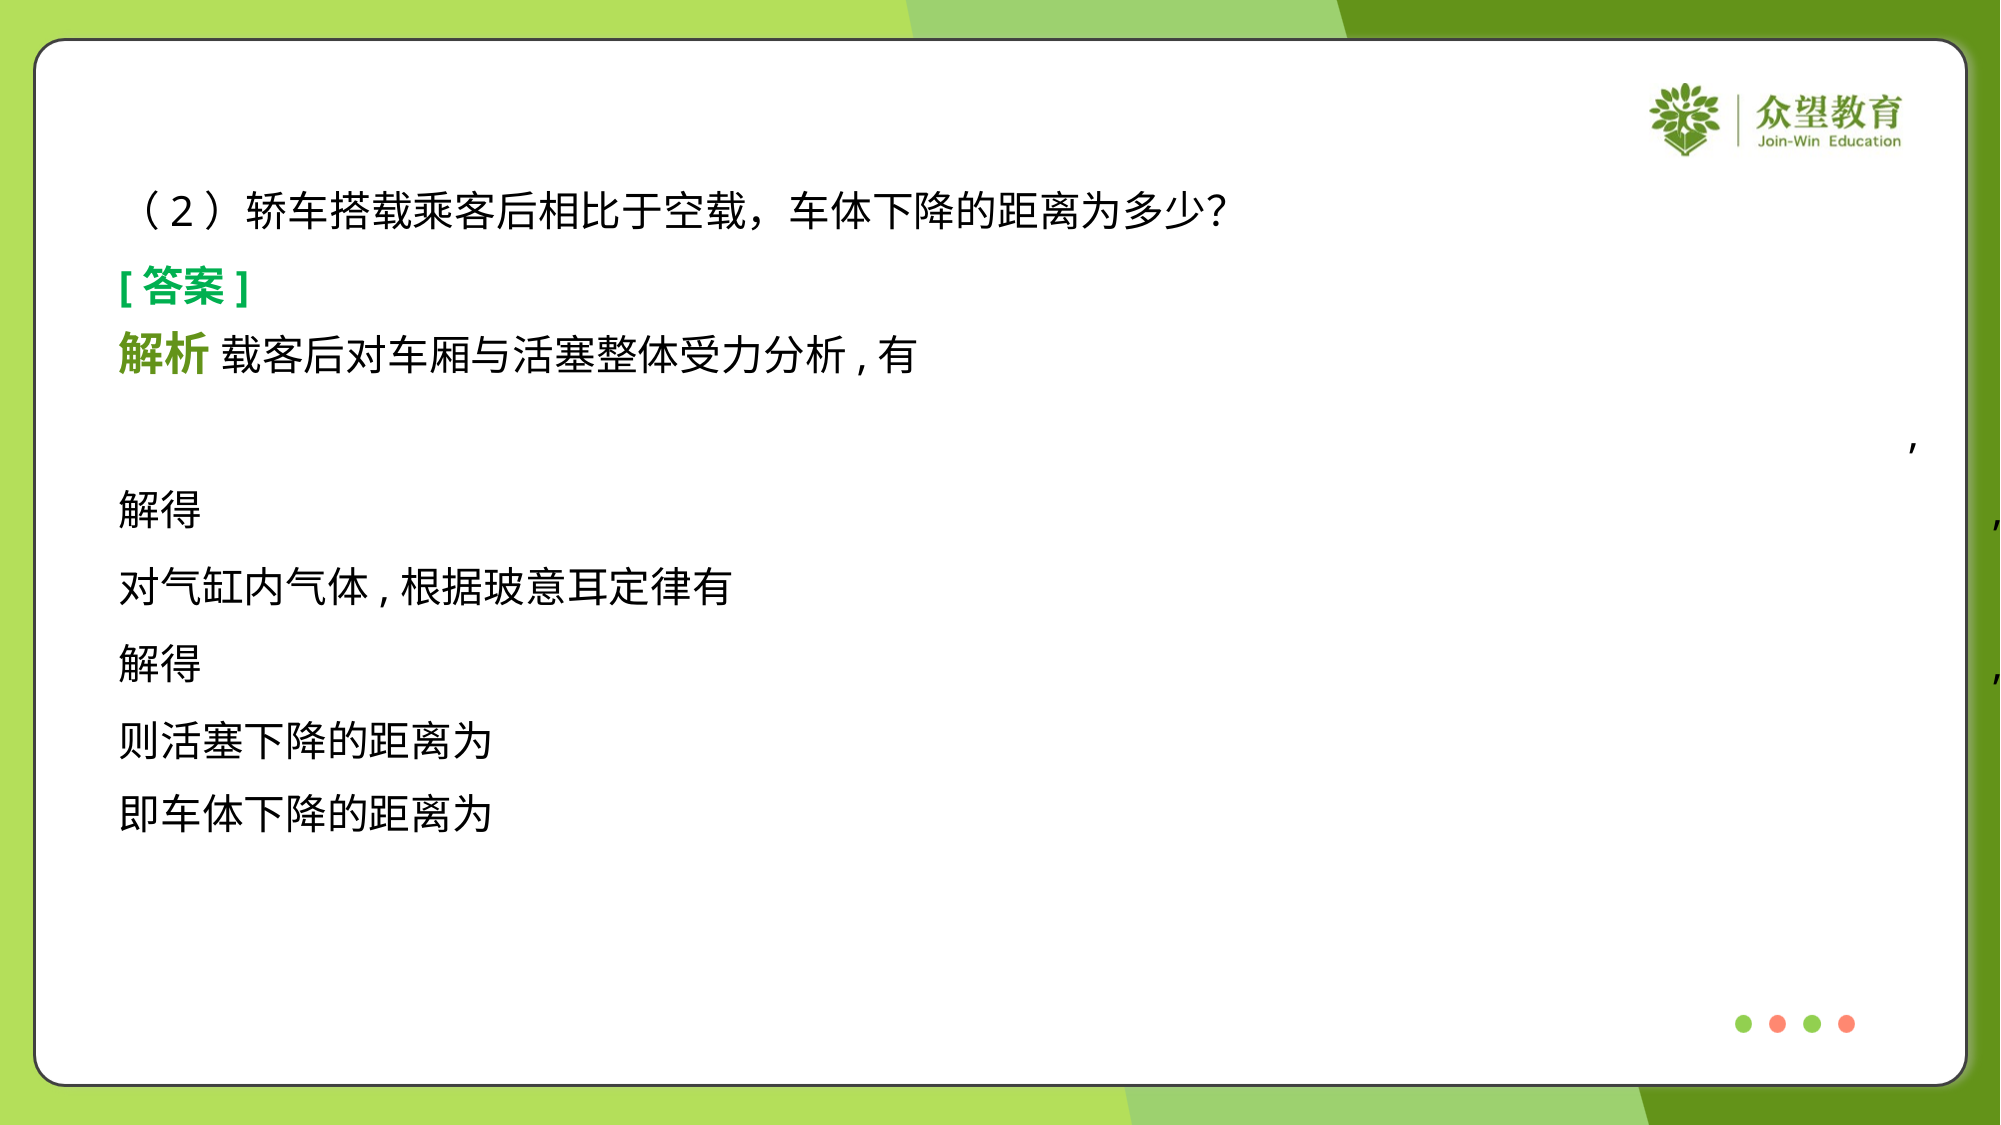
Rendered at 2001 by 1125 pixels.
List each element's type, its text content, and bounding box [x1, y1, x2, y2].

text_box （2）轿车搭载乘客后相比于空载，车体下降的距离为多少？ [118, 159, 1883, 227]
picture [0, 0, 2000, 1125]
